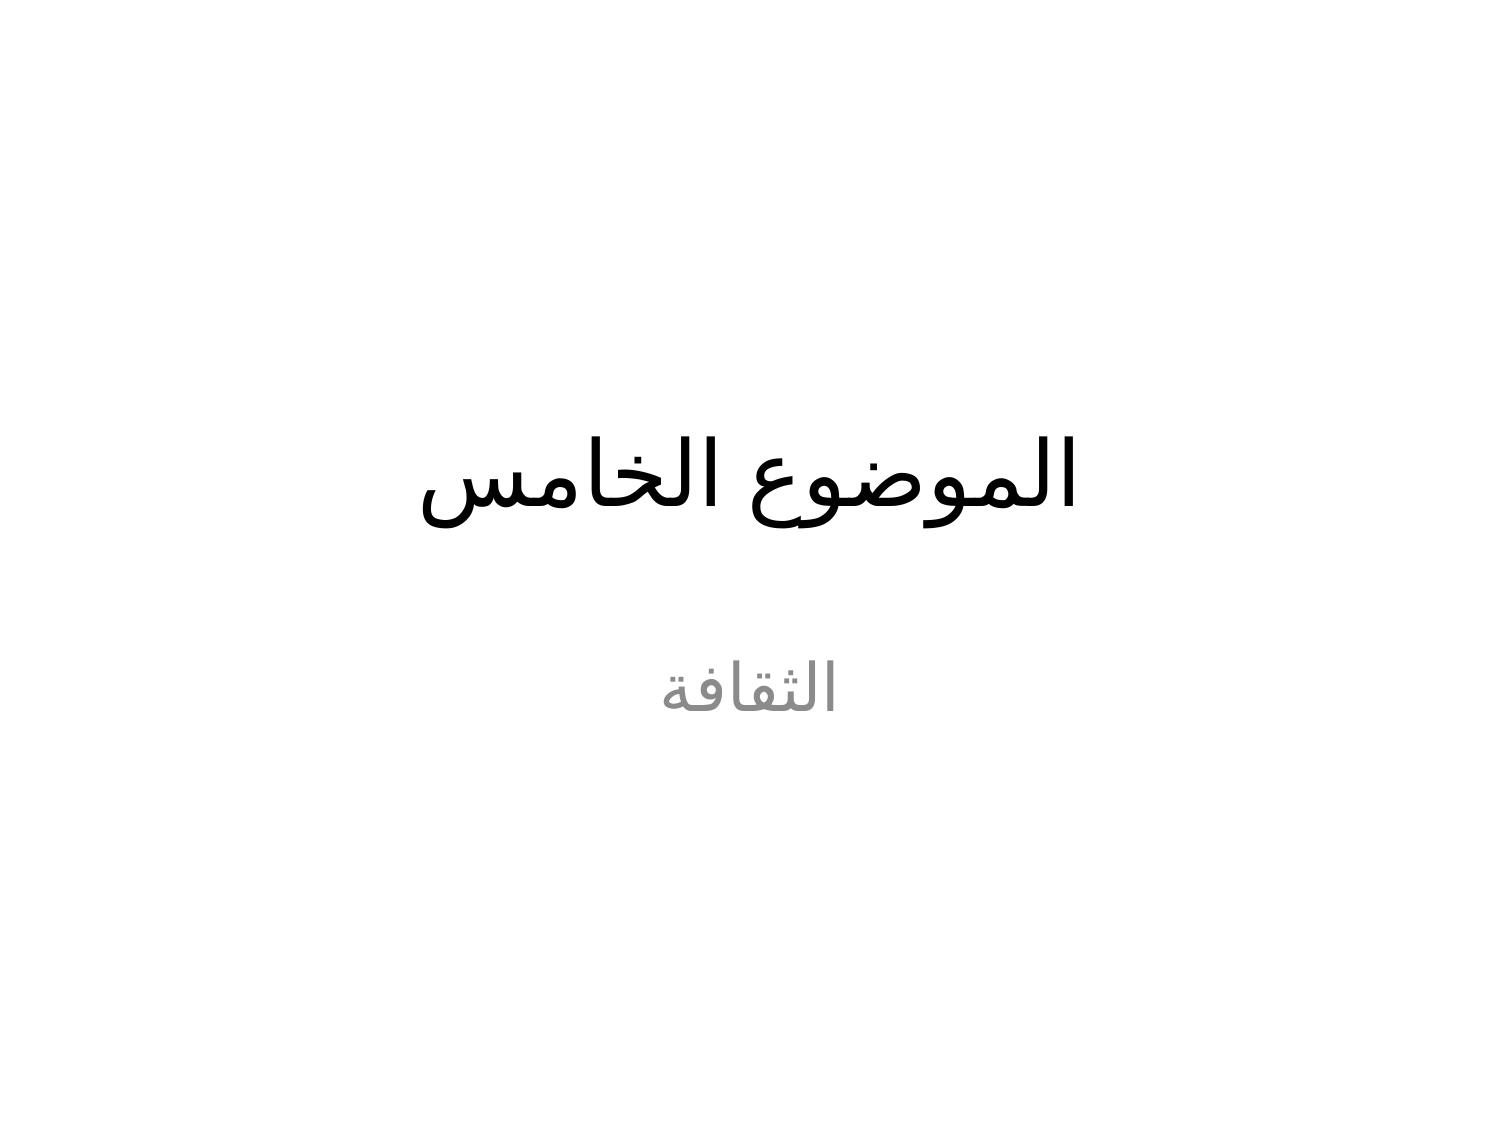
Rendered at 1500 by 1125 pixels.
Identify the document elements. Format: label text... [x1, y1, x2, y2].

subtitle الثقافة [225, 637, 1275, 925]
title الموضوع الخامس [112, 349, 1388, 591]
